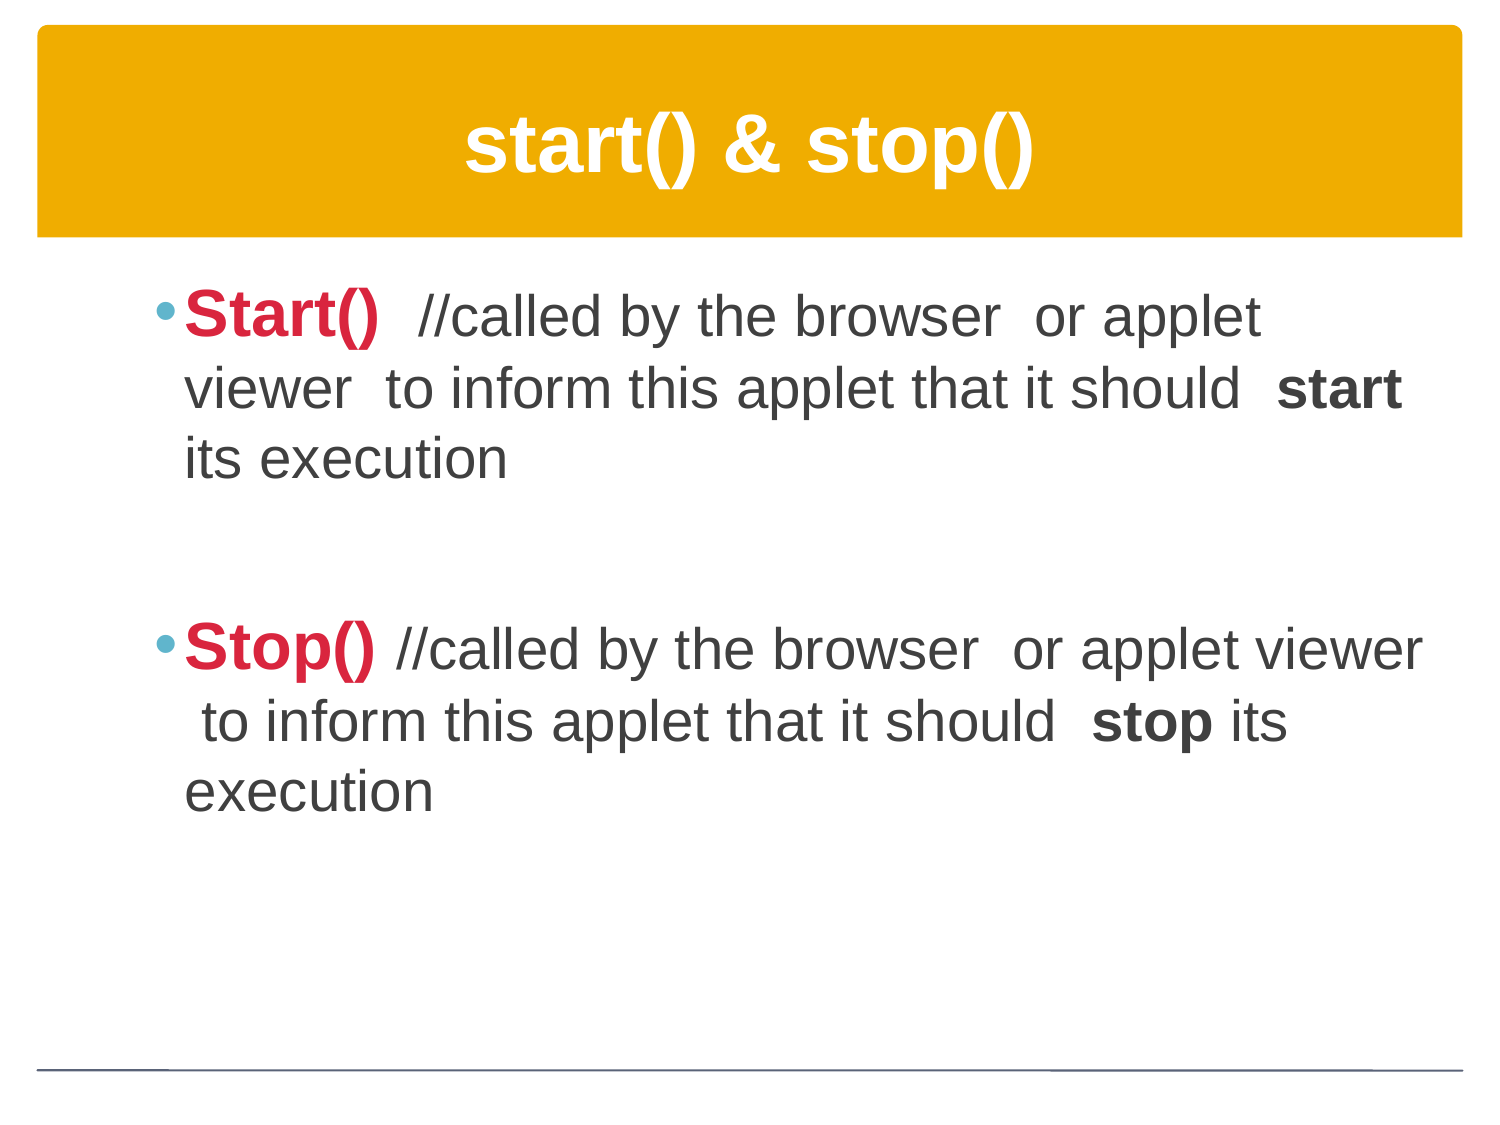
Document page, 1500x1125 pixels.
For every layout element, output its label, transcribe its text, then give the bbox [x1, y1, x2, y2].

list Start() //called by the browser or applet viewer to inform this applet that it should start its execution Stop() //called by the browser or applet viewer to inform this applet that it should stop its execution [49, 262, 1451, 1051]
title start() & stop() [49, 44, 1451, 233]
